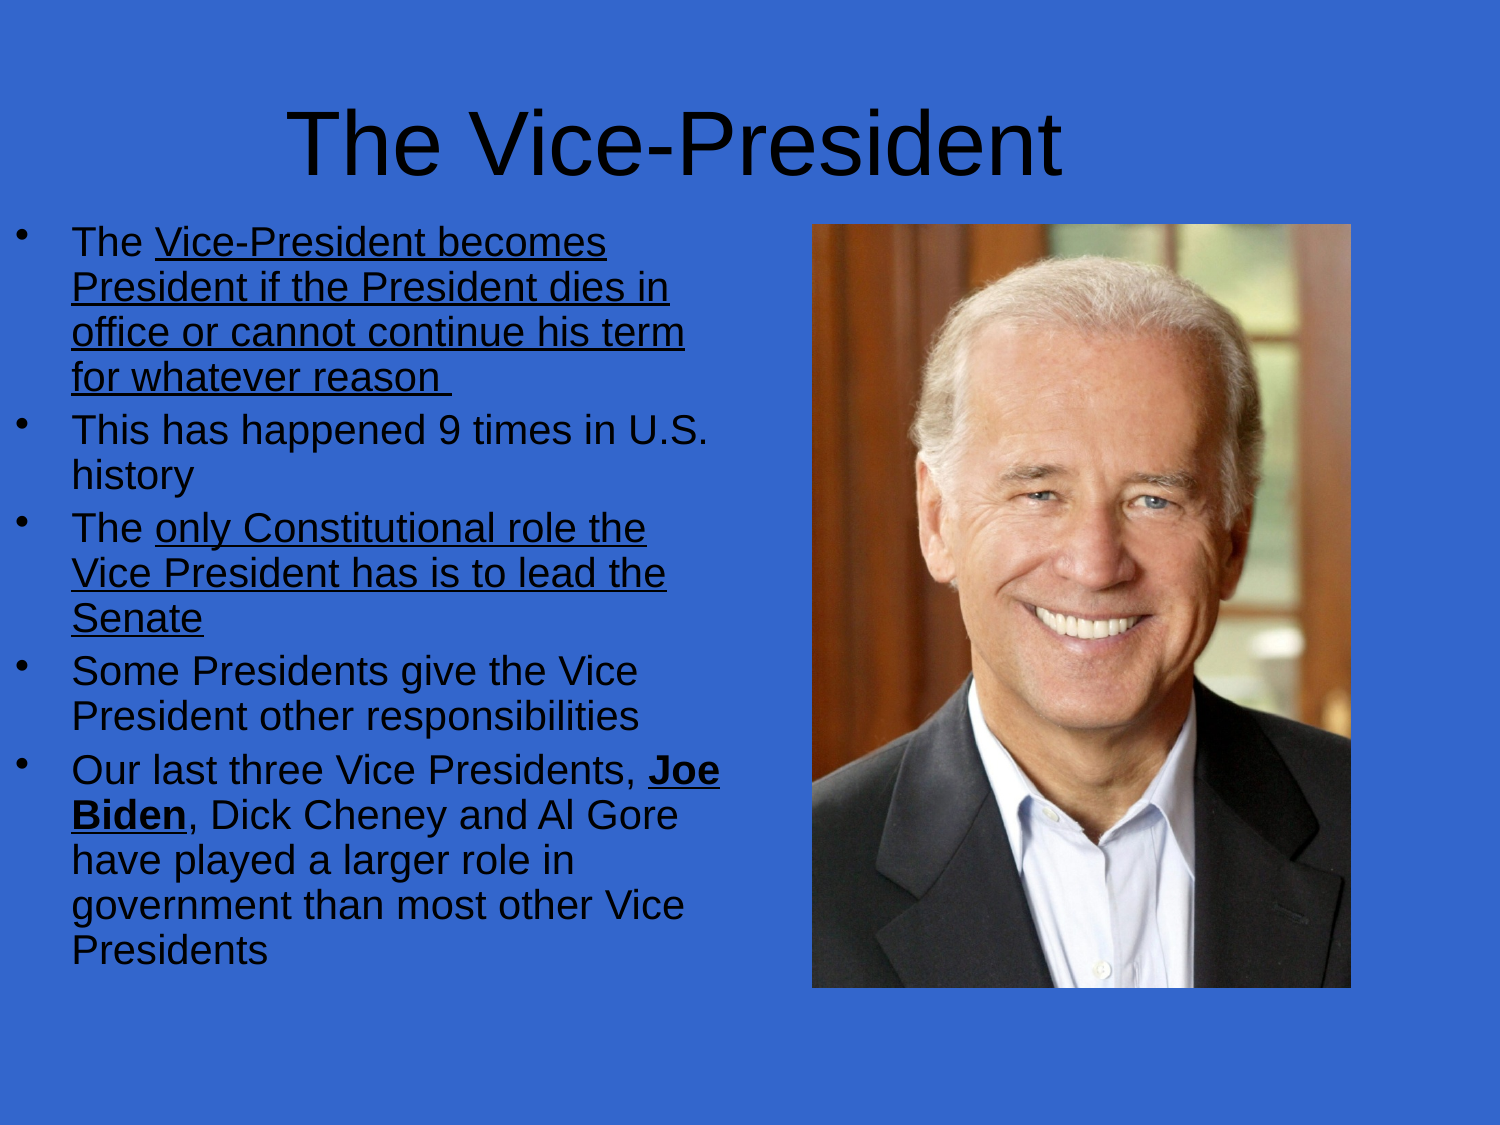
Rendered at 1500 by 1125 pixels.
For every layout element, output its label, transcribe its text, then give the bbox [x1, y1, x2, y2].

list The Vice-President becomes President if the President dies in office or cannot continue his term for whatever reason This has happened 9 times in U.S. history The only Constitutional role the Vice President has is to lead the Senate Some Presidents give the Vice President other responsibilities Our last three Vice Presidents, Joe Biden, Dick Cheney and Al Gore have played a larger role in government than most other Vice Presidents [0, 212, 738, 1088]
picture [812, 224, 1351, 988]
title The Vice-President [0, 45, 1350, 233]
